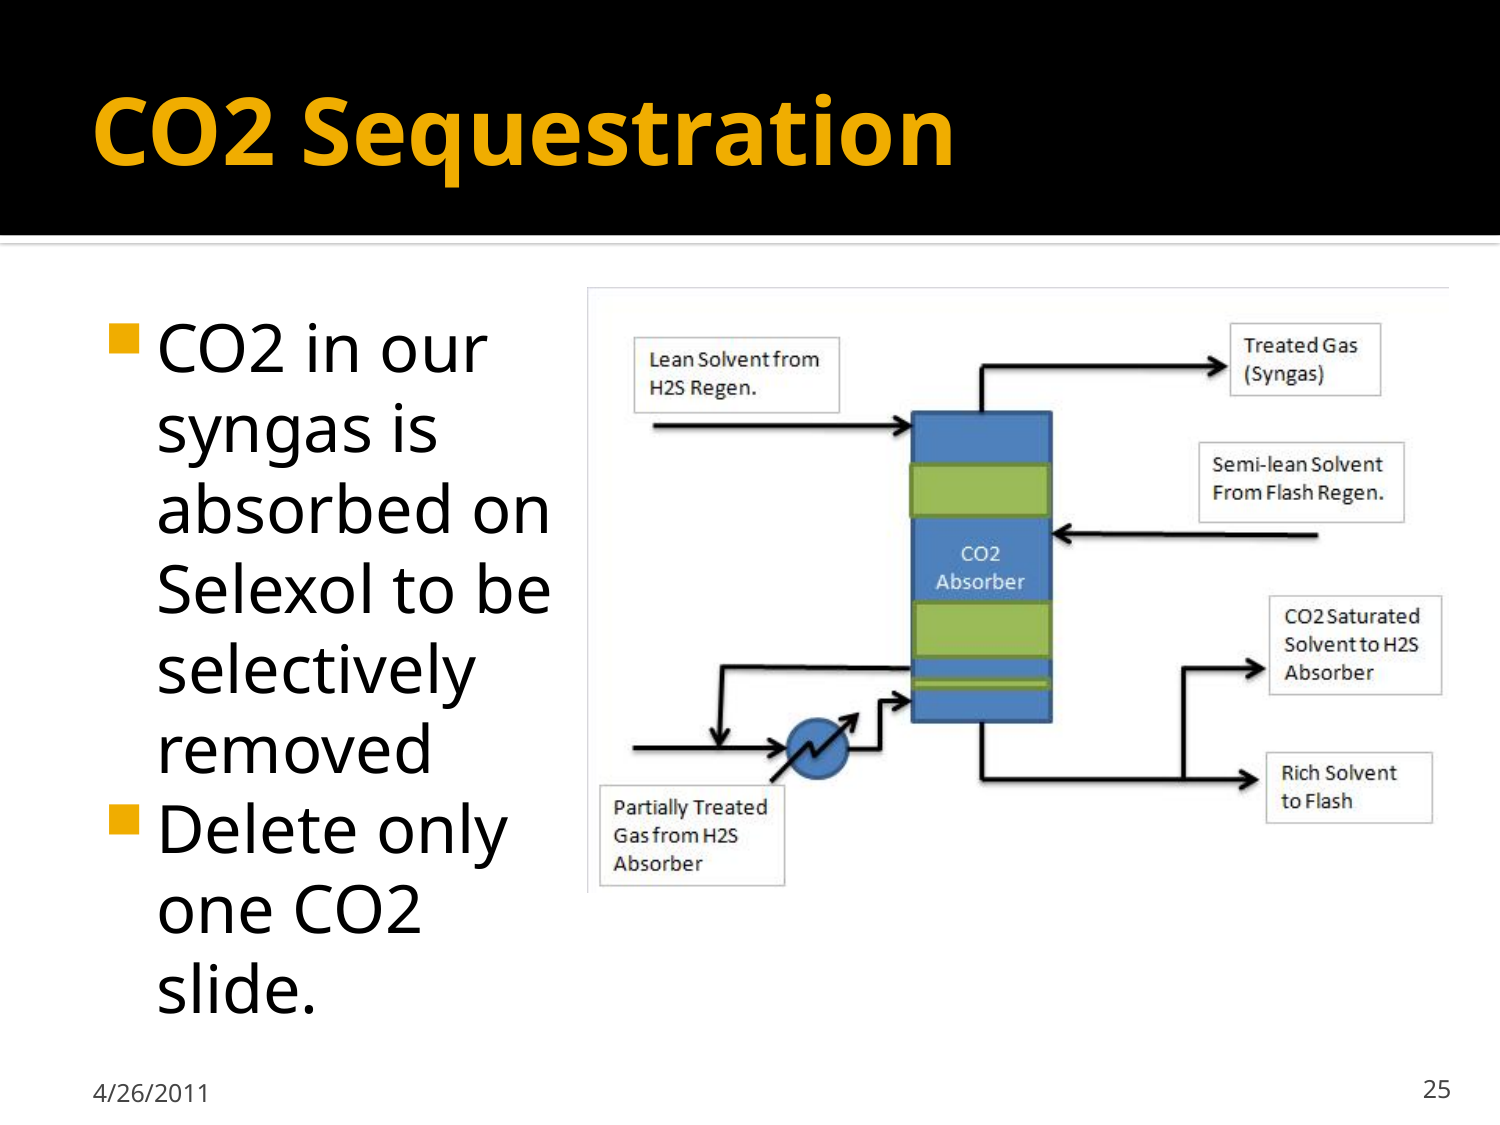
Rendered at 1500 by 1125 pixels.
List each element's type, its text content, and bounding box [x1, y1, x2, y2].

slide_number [75, 1062, 425, 1108]
picture [587, 287, 1449, 893]
list CO2 in our syngas is absorbed on Selexol to be selectively removed Delete only one CO2 slide. [75, 291, 613, 1050]
slide_number 25 [1345, 1062, 1467, 1108]
title CO2 Sequestration [75, 25, 1425, 231]
